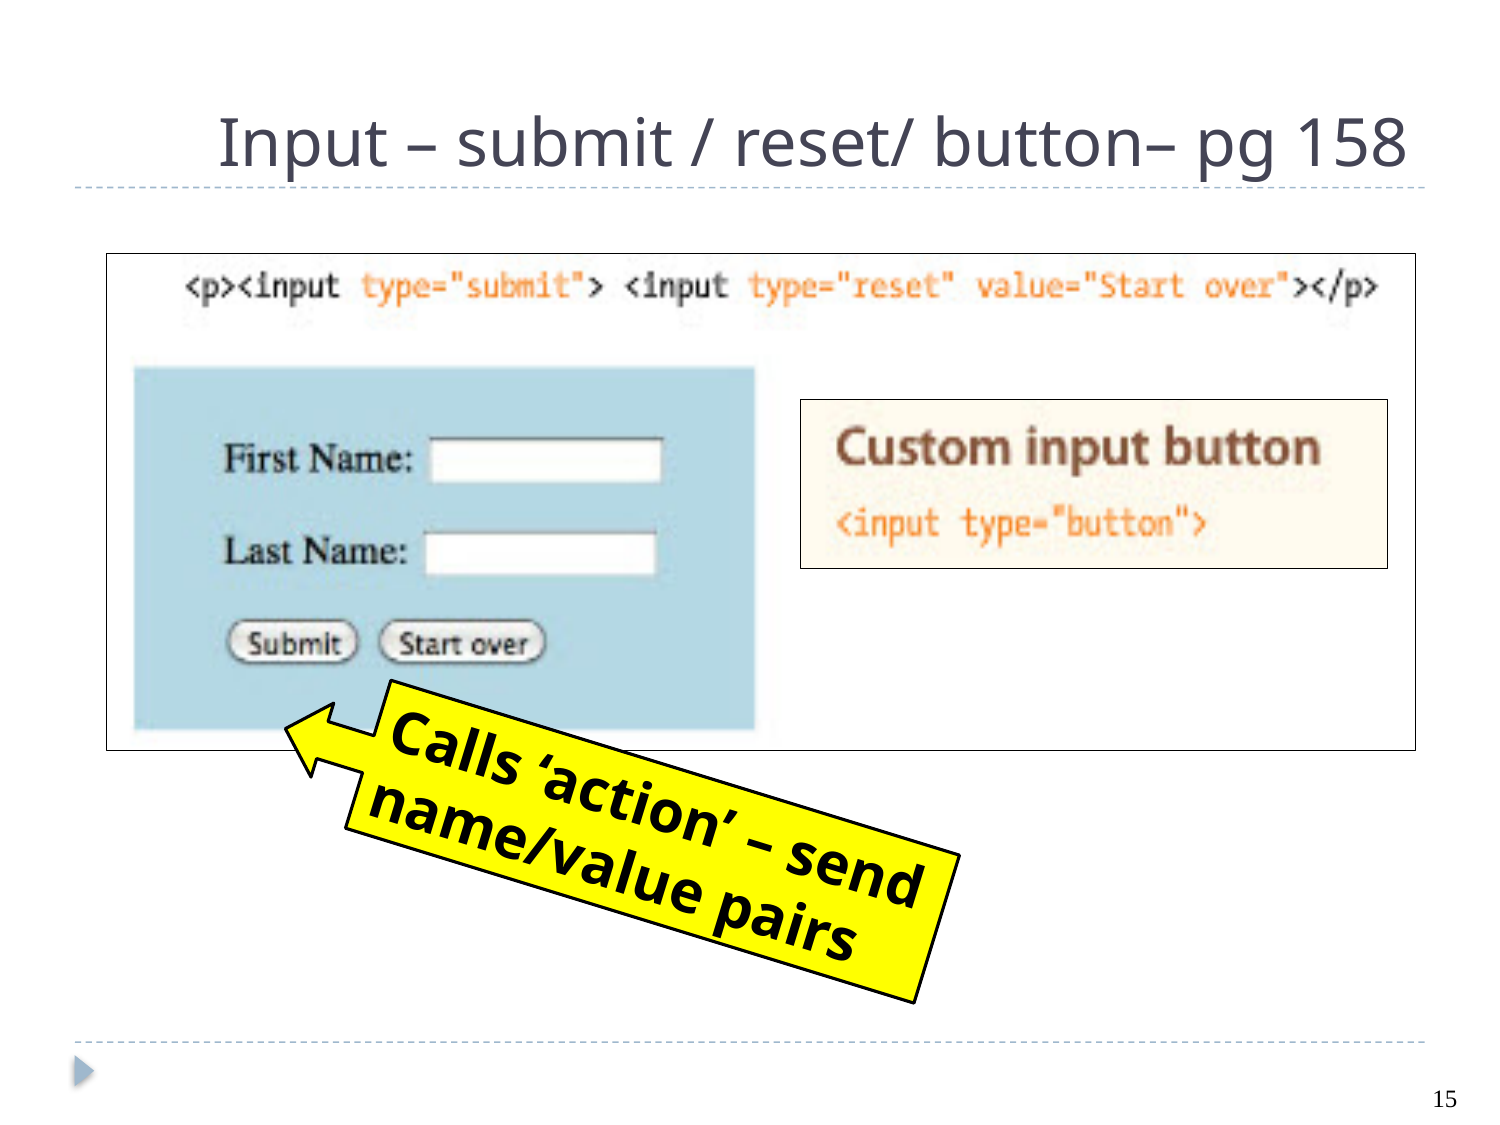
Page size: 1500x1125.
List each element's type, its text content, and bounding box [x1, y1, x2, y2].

picture [106, 253, 1416, 751]
title Input – submit / reset/ button– pg 158 [75, 24, 1425, 188]
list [799, 399, 1388, 569]
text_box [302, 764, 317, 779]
slide_number 15 [1417, 1075, 1500, 1125]
text_box Calls ‘action’ – send name/value pairs [328, 764, 961, 1005]
